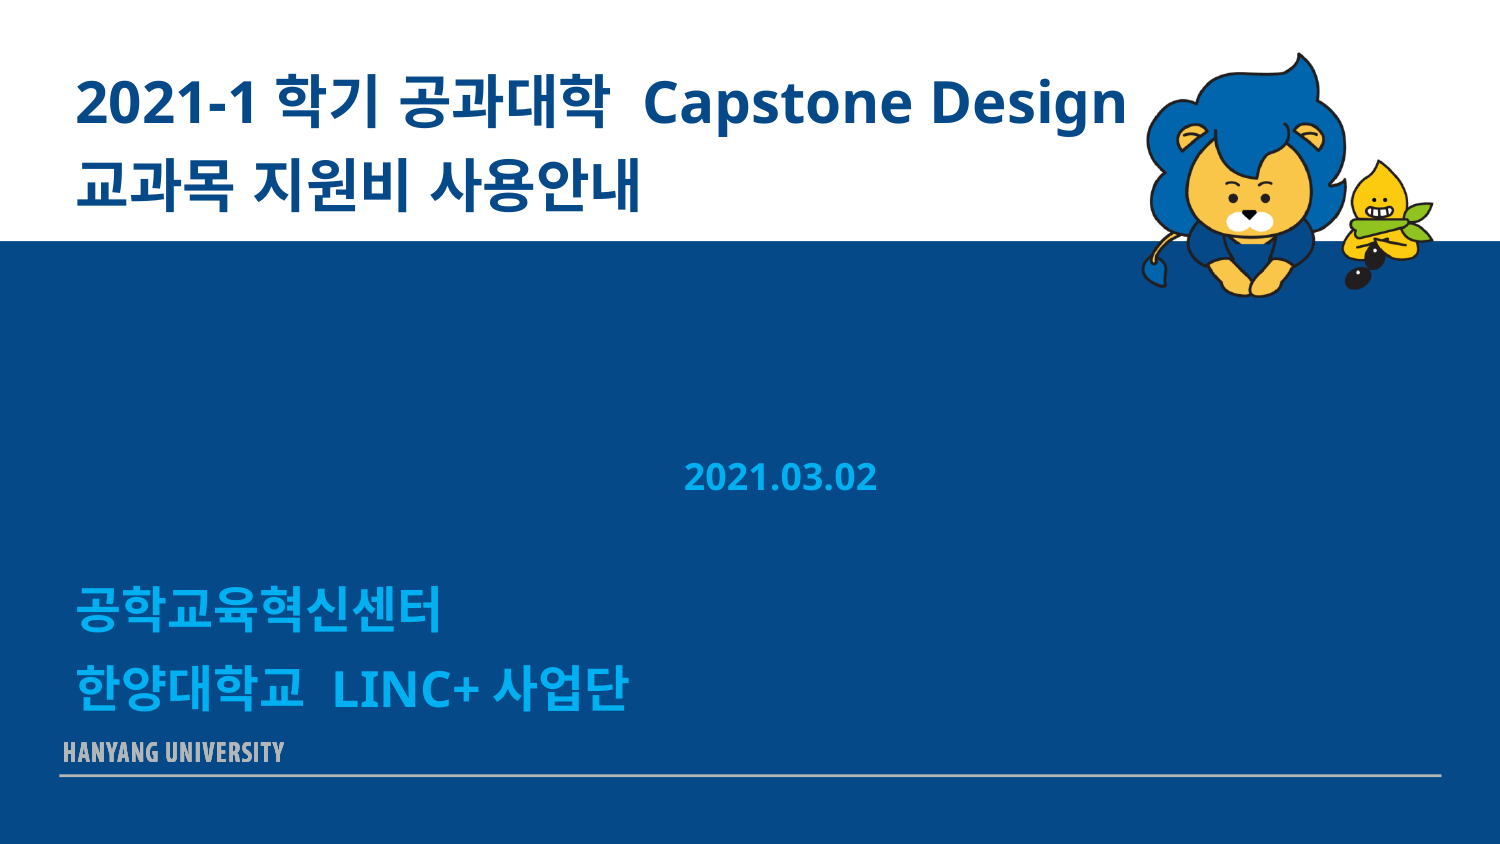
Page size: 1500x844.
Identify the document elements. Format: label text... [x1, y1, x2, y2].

picture [0, 0, 1500, 844]
text_box 공학교육혁신센터 한양대학교 LINC+사업단 [61, 551, 818, 725]
text_box 2021.03.02 [669, 445, 893, 506]
text_box 2021-1학기 공과대학 Capstone Design 교과목 지원비 사용안내 [61, 43, 1148, 227]
